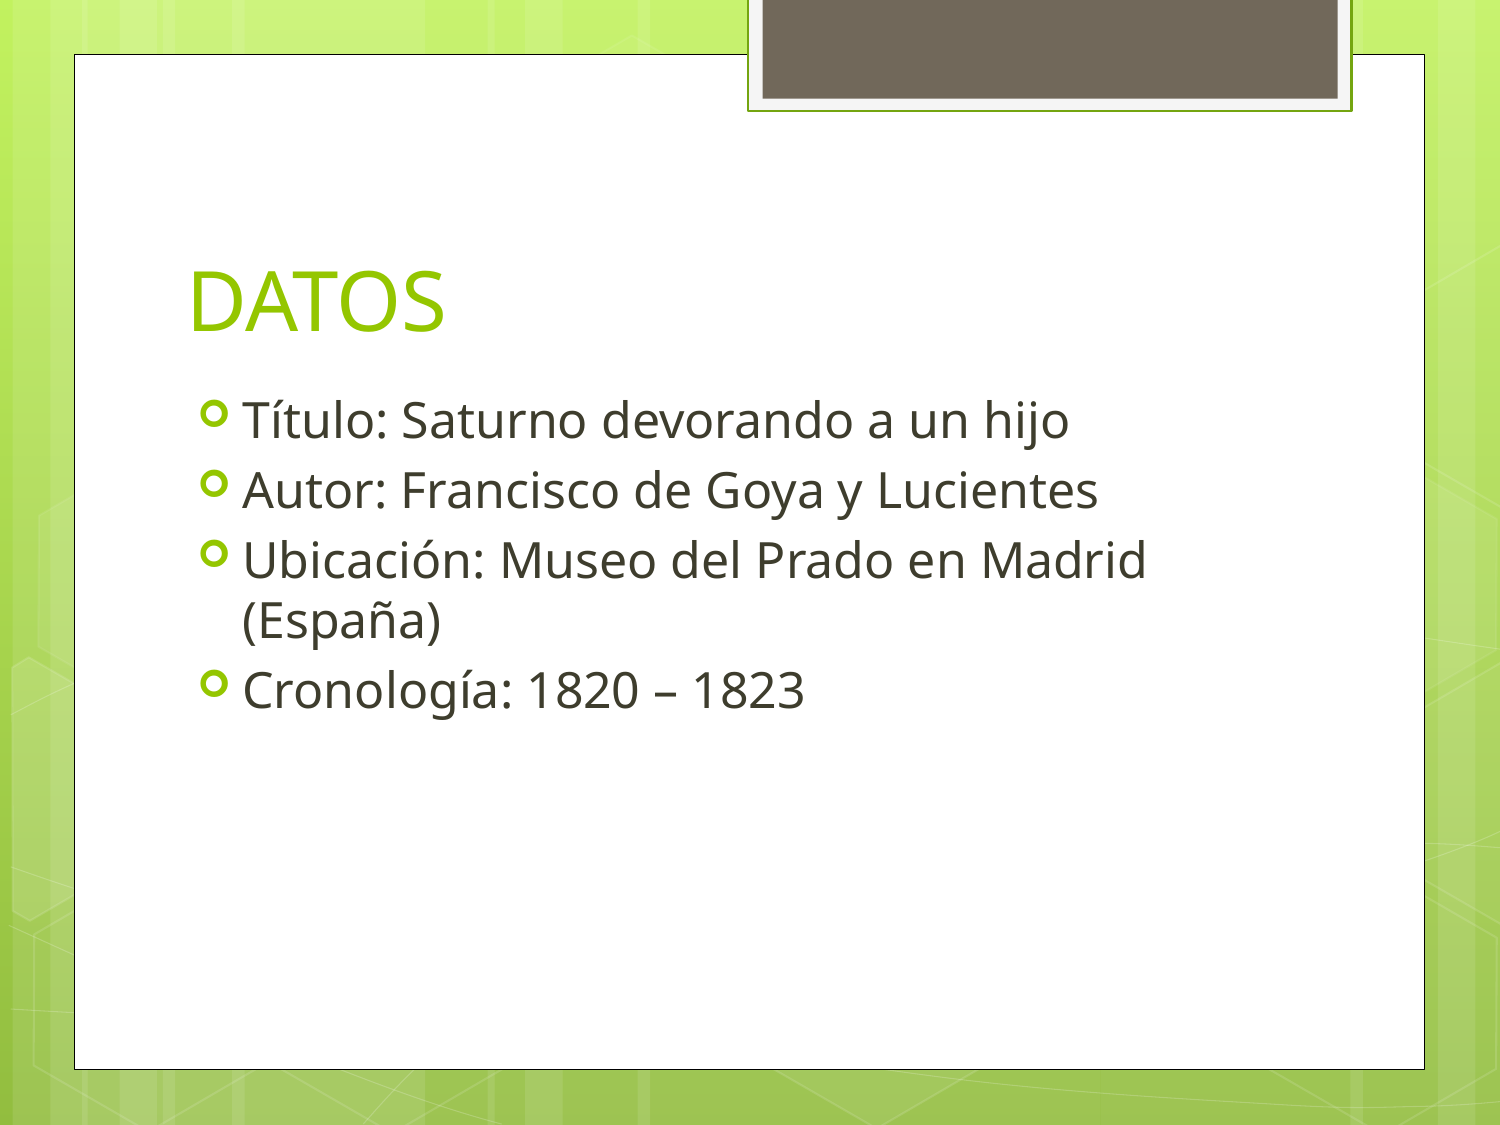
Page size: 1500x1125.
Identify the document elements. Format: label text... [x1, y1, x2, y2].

list Título: Saturno devorando a un hijo Autor: Francisco de Goya y Lucientes Ubicación: Museo del Prado en Madrid (España) Cronología: 1820 – 1823 [171, 381, 1283, 957]
title DATOS [171, 168, 1324, 357]
